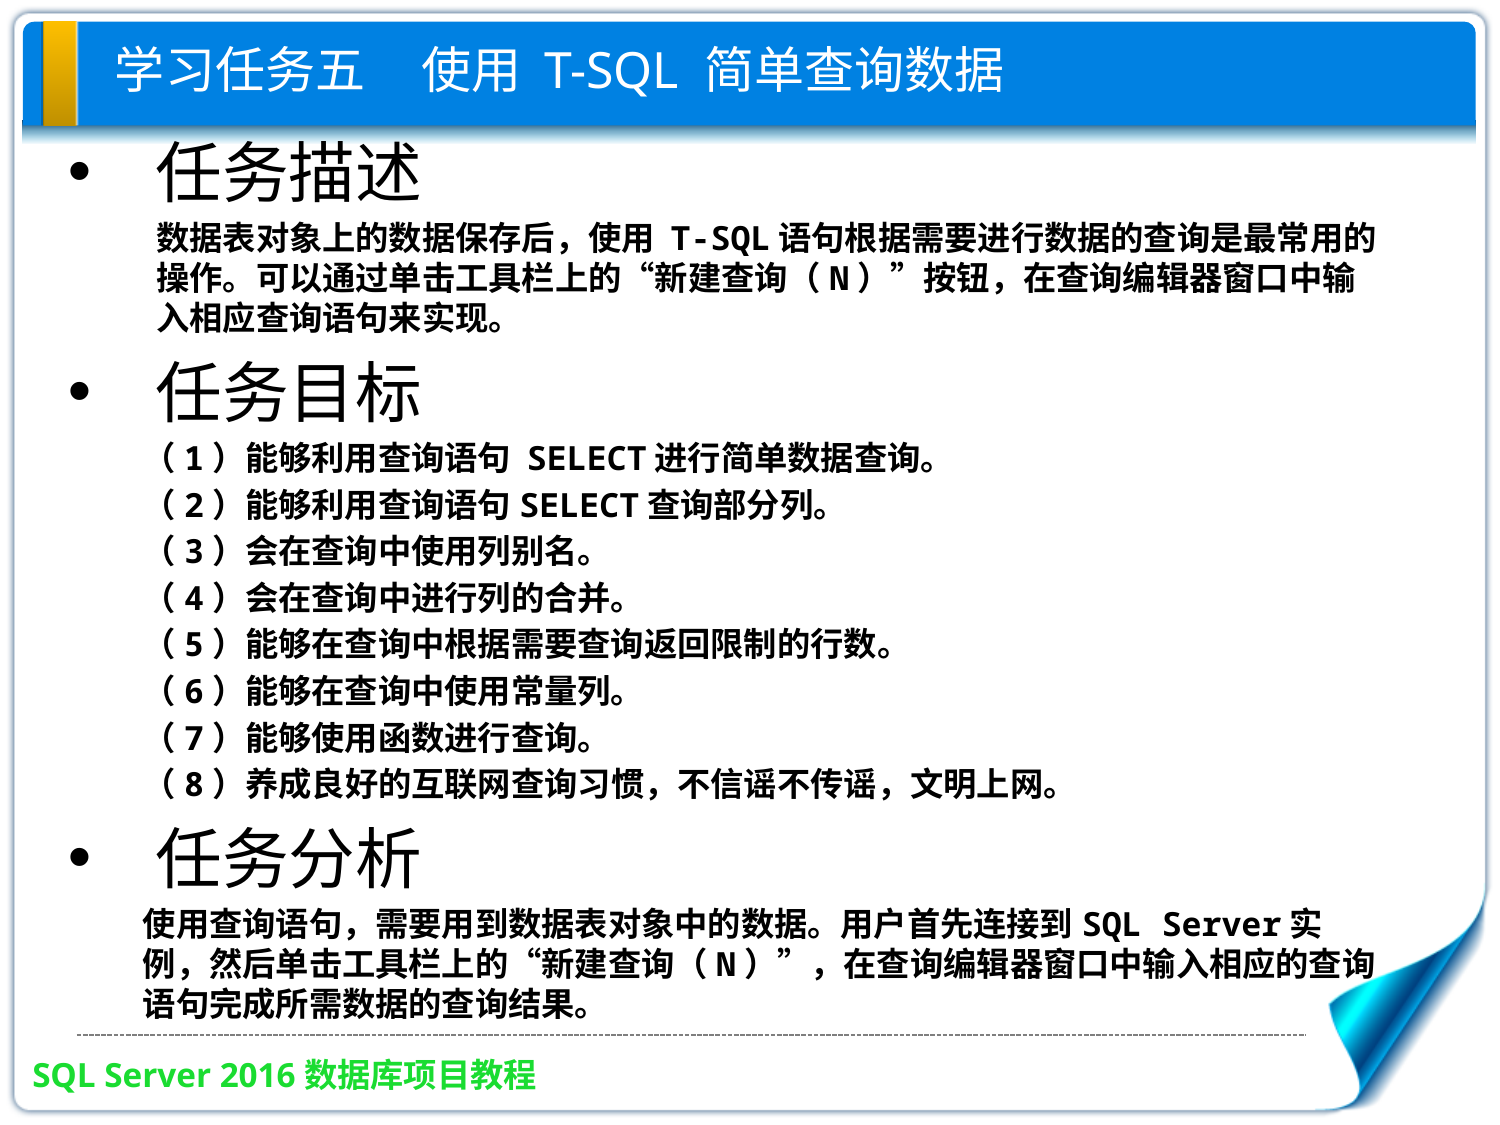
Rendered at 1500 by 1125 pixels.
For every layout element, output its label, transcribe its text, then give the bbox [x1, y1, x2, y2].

list 任务描述 数据表对象上的数据保存后，使用 T-SQL语句根据需要进行数据的查询是最常用的操作。可以通过单击工具栏上的“新建查询（N）”按钮，在查询编辑器窗口中输入相应查询语句来实现。 任务目标 （1）能够利用查询语句 SELECT进行简单数据查询。 （2）能够利用查询语句SELECT查询部分列。 （3）会在查询中使用列别名。 （4）会在查询中进行列的合并。 （5）能够在查询中根据需要查询返回限制的行数。 （6）能够在查询中使用常量列。 （7）能够使用函数进行查询。 （8）养成良好的互联网查询习惯，不信谣不传谣，文明上网。 任务分析 使用查询语句，需要用到数据表对象中的数据。用户首先连接到SQL Server实例，然后单击工具栏上的“新建查询（N）”，在查询编辑器窗口中输入相应的查询语句完成所需数据的查询结果。 [53, 123, 1404, 998]
picture [0, 0, 1500, 1125]
title 学习任务五 使用 T-SQL 简单查询数据 [100, 30, 1313, 123]
